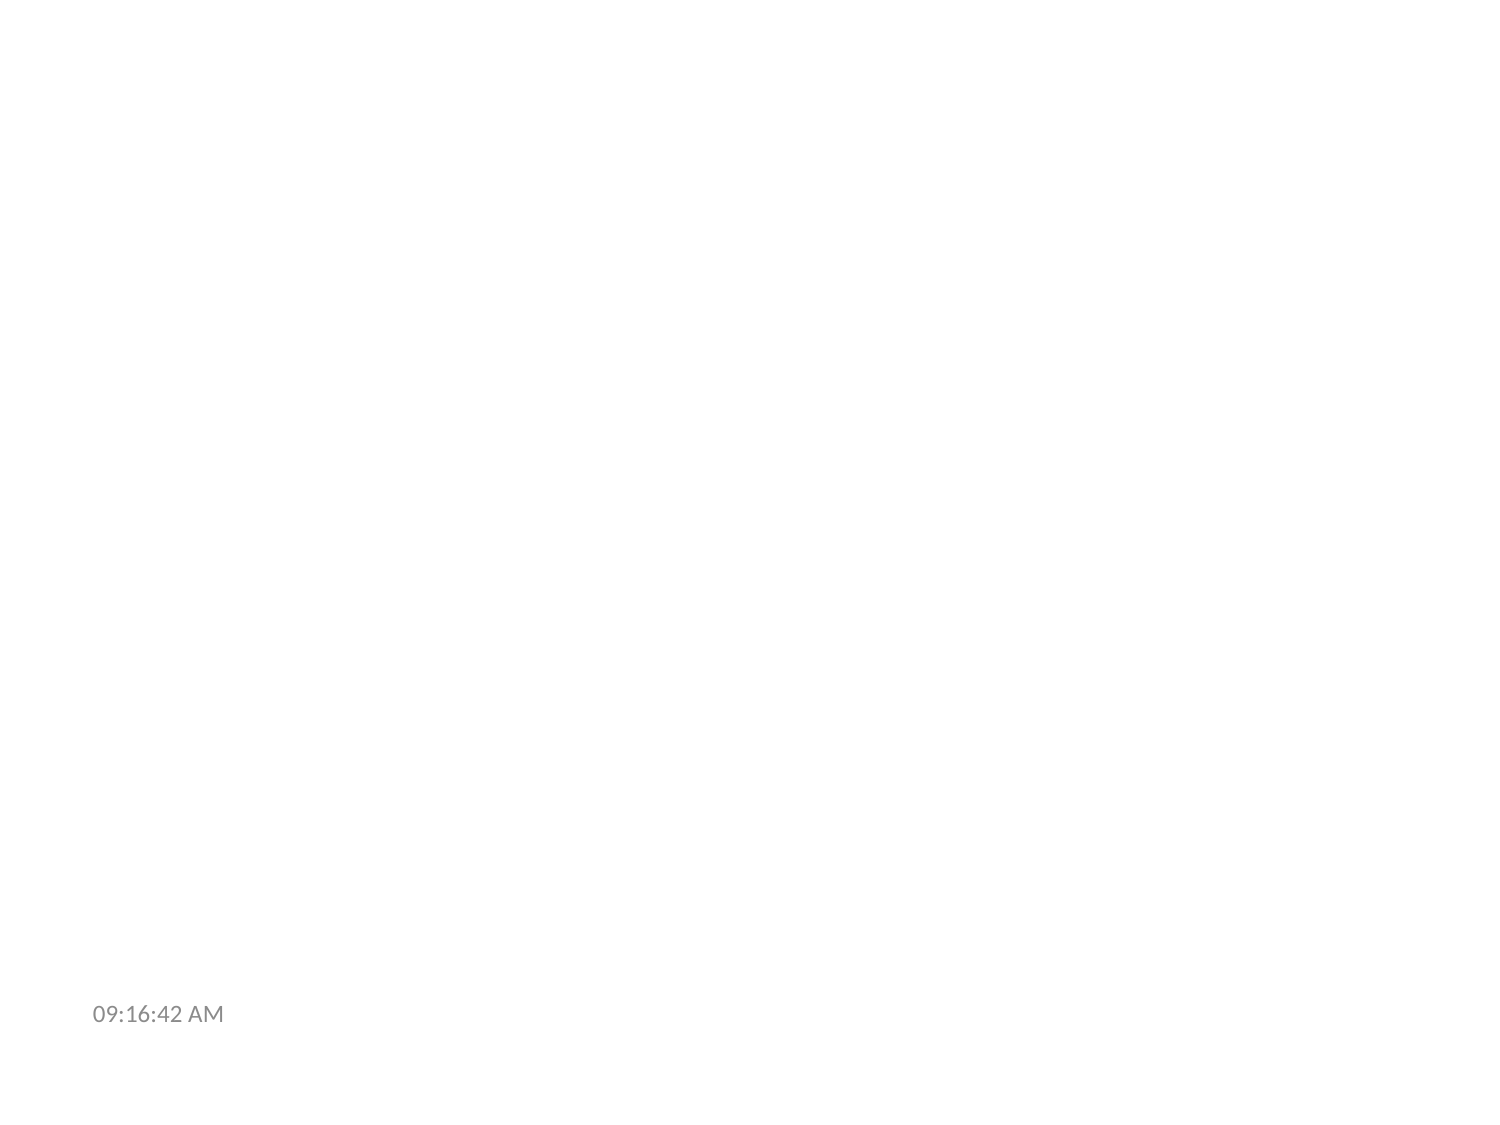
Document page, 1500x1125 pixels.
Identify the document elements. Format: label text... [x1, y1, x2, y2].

text_box 3:35:09 PM [77, 982, 428, 1043]
